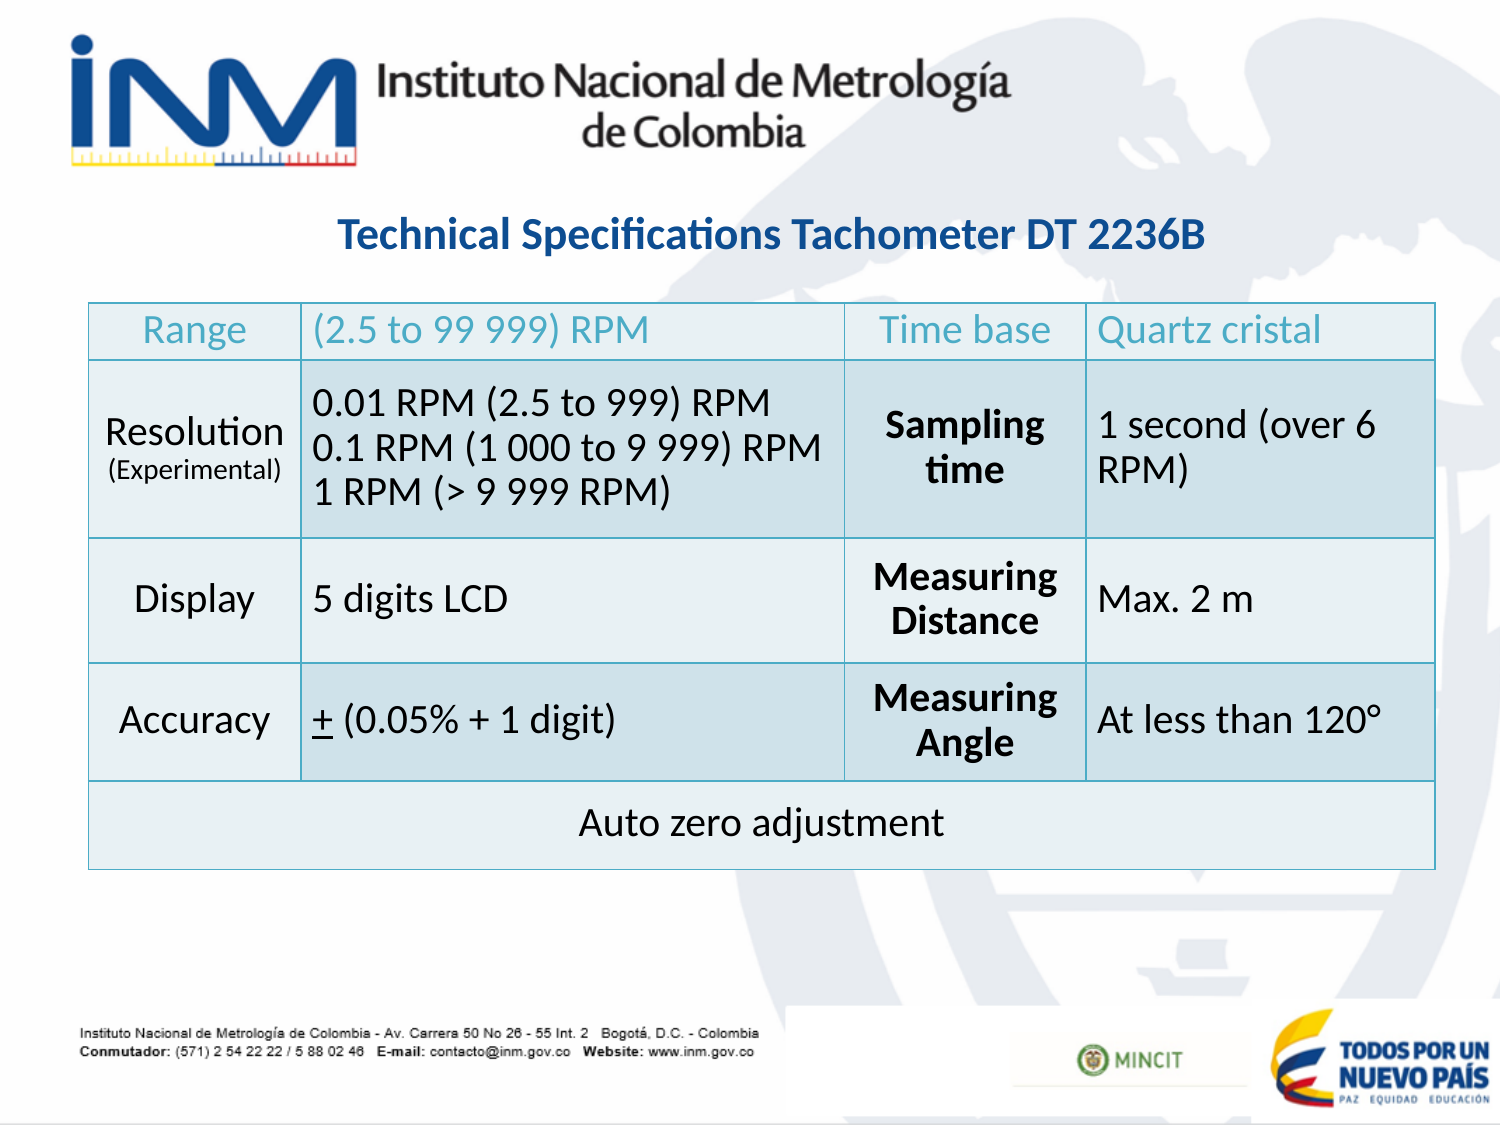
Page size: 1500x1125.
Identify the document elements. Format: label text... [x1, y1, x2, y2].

table_cell Max. 2 m [1087, 539, 1434, 662]
table_header Quartz cristal [1087, 304, 1434, 359]
table_cell Display [89, 539, 300, 662]
table_cell Accuracy [89, 664, 300, 780]
table_cell 1 second (over 6 RPM) [1087, 361, 1434, 537]
table_cell + (0.05% + 1 digit) [302, 664, 844, 780]
table_cell Resolution (Experimental) [89, 361, 300, 537]
table_cell 0.01 RPM (2.5 to 999) RPM 0.1 RPM (1 000 to 9 999) RPM 1 RPM (> 9 999 RPM) [302, 361, 844, 537]
table_header Time base [845, 304, 1085, 359]
table_cell 5 digits LCD [302, 539, 844, 662]
text_box Technical Specifications Tachometer DT 2236B [271, 196, 1252, 266]
table_cell Measuring Angle [845, 664, 1085, 780]
table_header Range [89, 304, 300, 359]
table_cell At less than 120° [1087, 664, 1434, 780]
table_cell Auto zero adjustment [89, 782, 1434, 869]
table_cell Measuring Distance [845, 539, 1085, 662]
table_cell Sampling time [845, 361, 1085, 537]
table_header (2.5 to 99 999) RPM [302, 304, 844, 359]
picture [0, 0, 1500, 1125]
